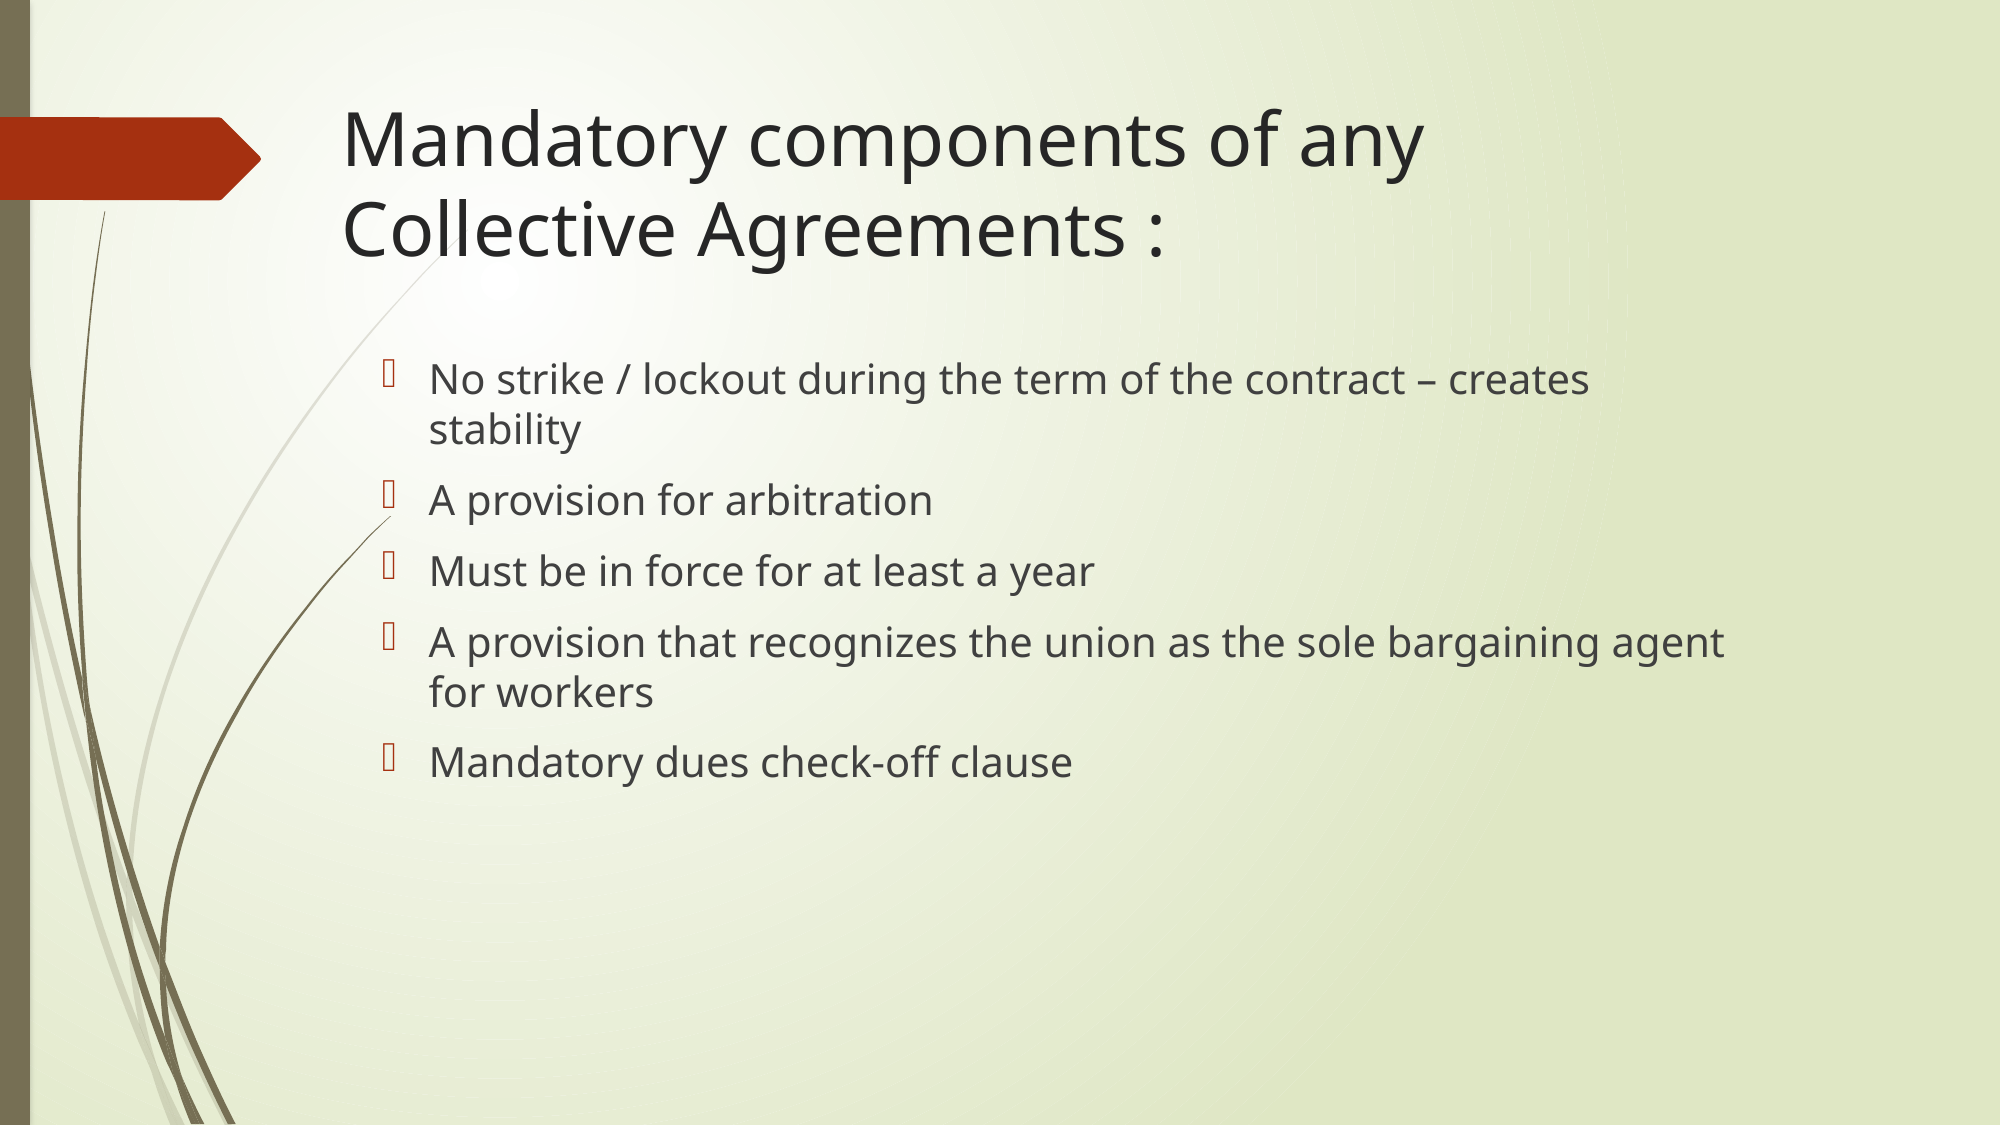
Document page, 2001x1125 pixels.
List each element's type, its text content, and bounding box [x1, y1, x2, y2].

title Mandatory components of any Collective Agreements : [326, 83, 1789, 294]
list No strike / lockout during the term of the contract – creates stability A provision for arbitration Must be in force for at least a year A provision that recognizes the union as the sole bargaining agent for workers Mandatory dues check-off clause [291, 345, 1755, 965]
